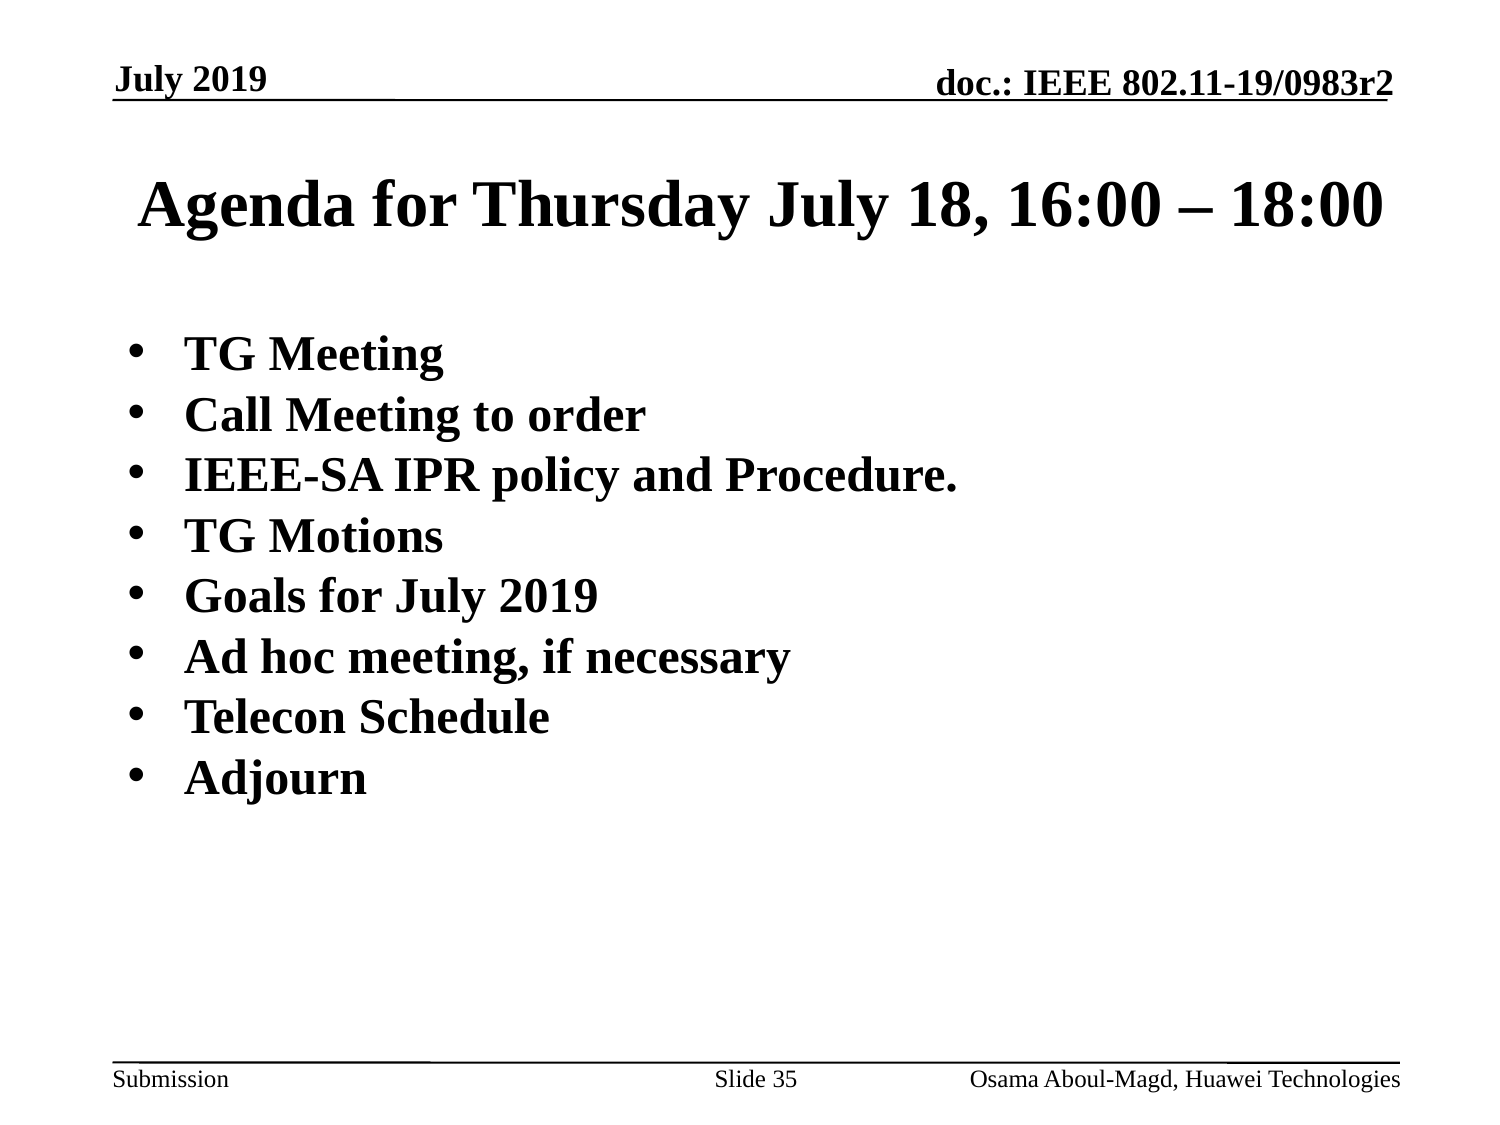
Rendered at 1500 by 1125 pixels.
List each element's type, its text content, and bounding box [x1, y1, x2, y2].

title Agenda for Thursday July 18, 16:00 – 18:00 [74, 112, 1451, 288]
footer Osama Aboul-Magd, Huawei Technologies [878, 1061, 1402, 1093]
list TG Meeting Call Meeting to order IEEE-SA IPR policy and Procedure. TG Motions Goals for July 2019 Ad hoc meeting, if necessary Telecon Schedule Adjourn [112, 324, 1388, 1000]
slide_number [114, 54, 423, 100]
slide_number Slide 35 [712, 1061, 800, 1123]
